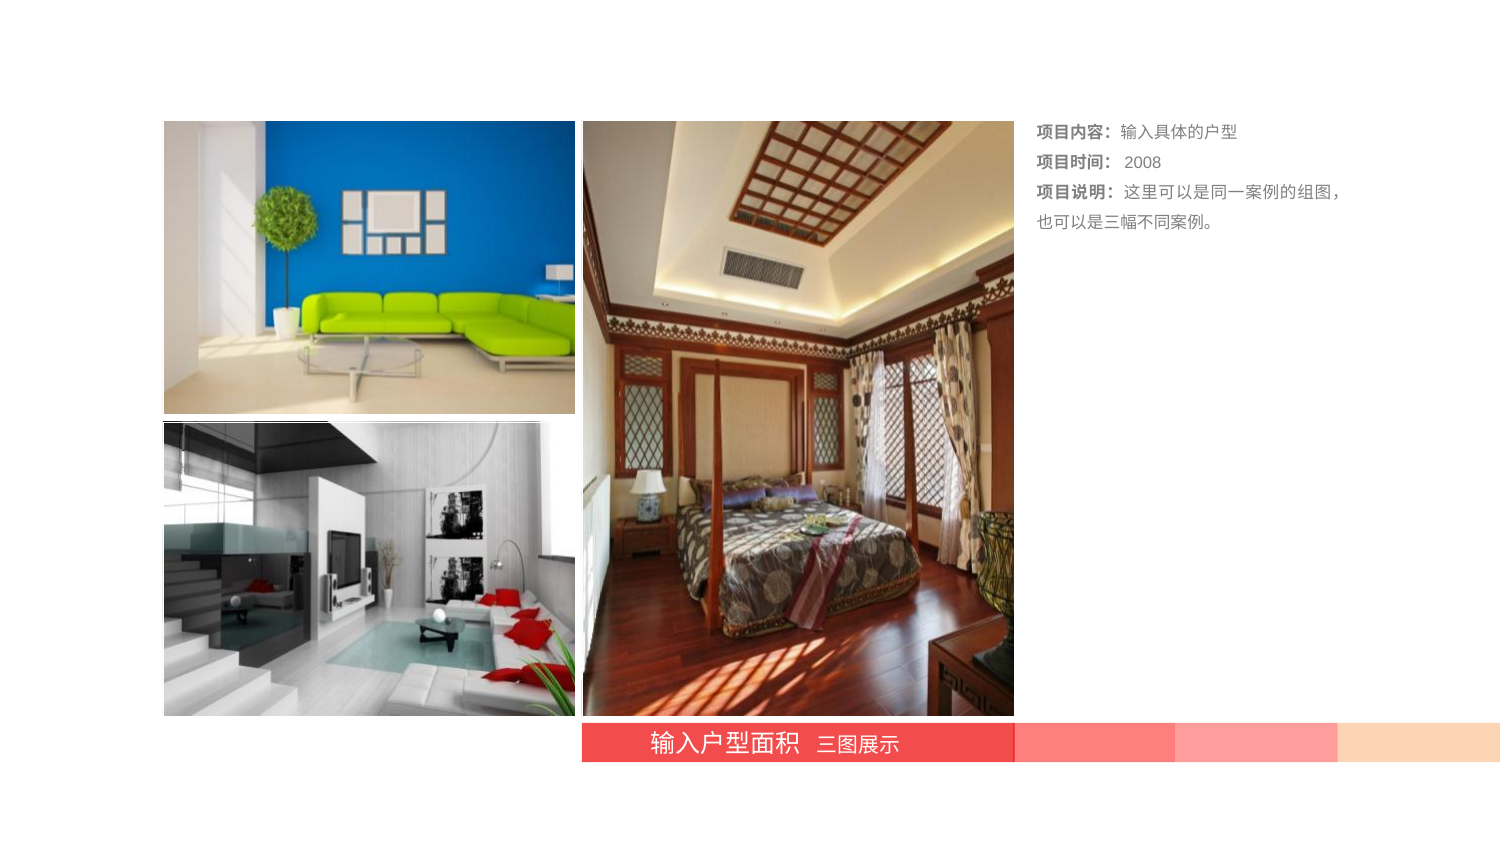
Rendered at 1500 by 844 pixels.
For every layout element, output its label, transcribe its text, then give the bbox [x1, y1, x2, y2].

text_box [580, 721, 1011, 764]
text_box [161, 420, 577, 718]
text_box [161, 118, 577, 416]
text_box [1340, 721, 1500, 764]
text_box [1011, 721, 1177, 764]
text_box [580, 118, 1017, 718]
text_box 项目内容：输入具体的户型 项目时间：2008 项目说明：这里可以是同一案例的组图，也可以是三幅不同案例。 [1030, 106, 1339, 238]
text_box [1177, 721, 1340, 764]
text_box 输入户型面积 三图展示 [650, 727, 900, 758]
